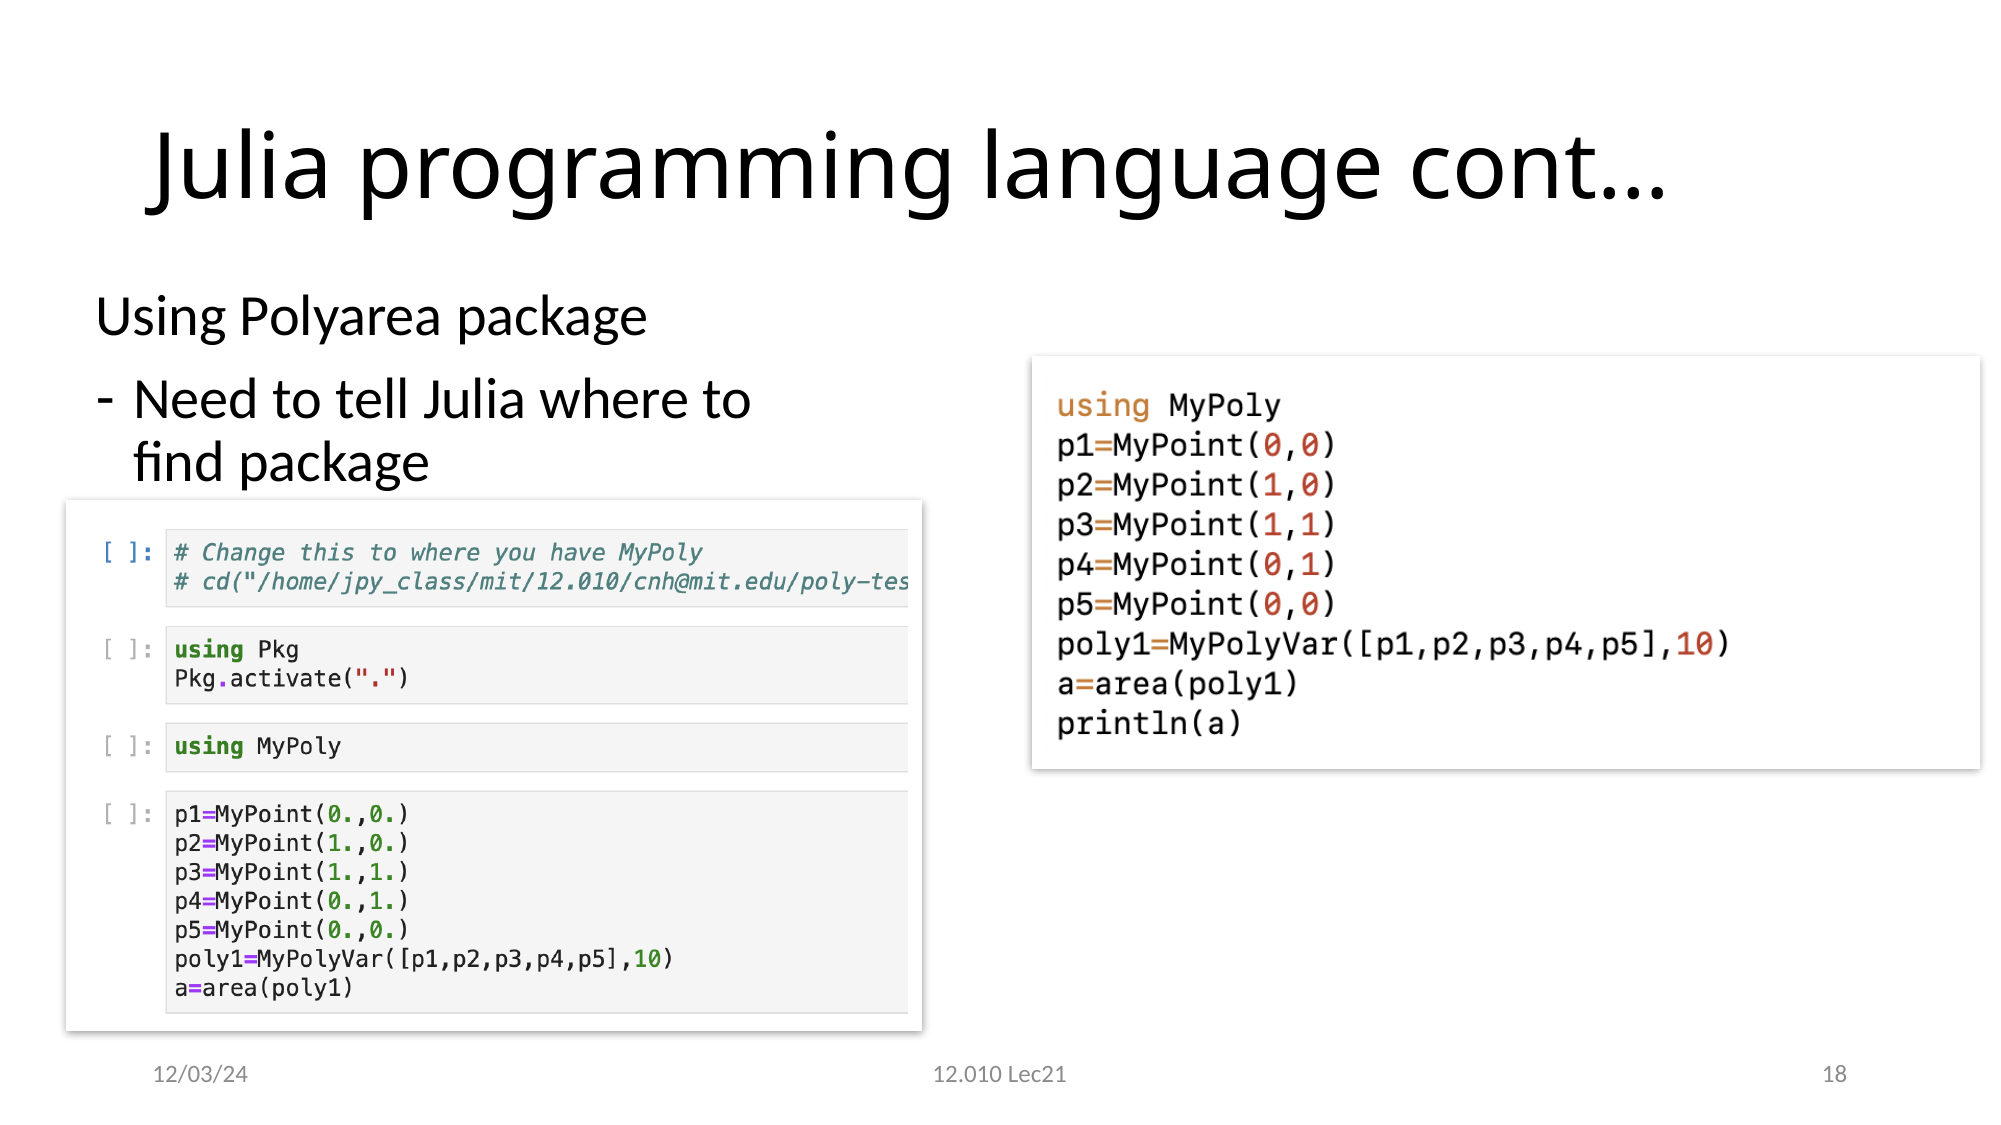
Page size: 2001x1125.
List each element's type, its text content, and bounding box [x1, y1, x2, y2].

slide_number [137, 1042, 588, 1103]
footer 12.010 Lec21 [662, 1042, 1338, 1103]
list Using Polyarea package Need to tell Julia where to find package [80, 277, 805, 497]
title Julia programming language cont… [137, 59, 1863, 278]
slide_number 18 [1412, 1042, 1863, 1103]
picture [1046, 370, 1966, 755]
picture [80, 514, 908, 1017]
